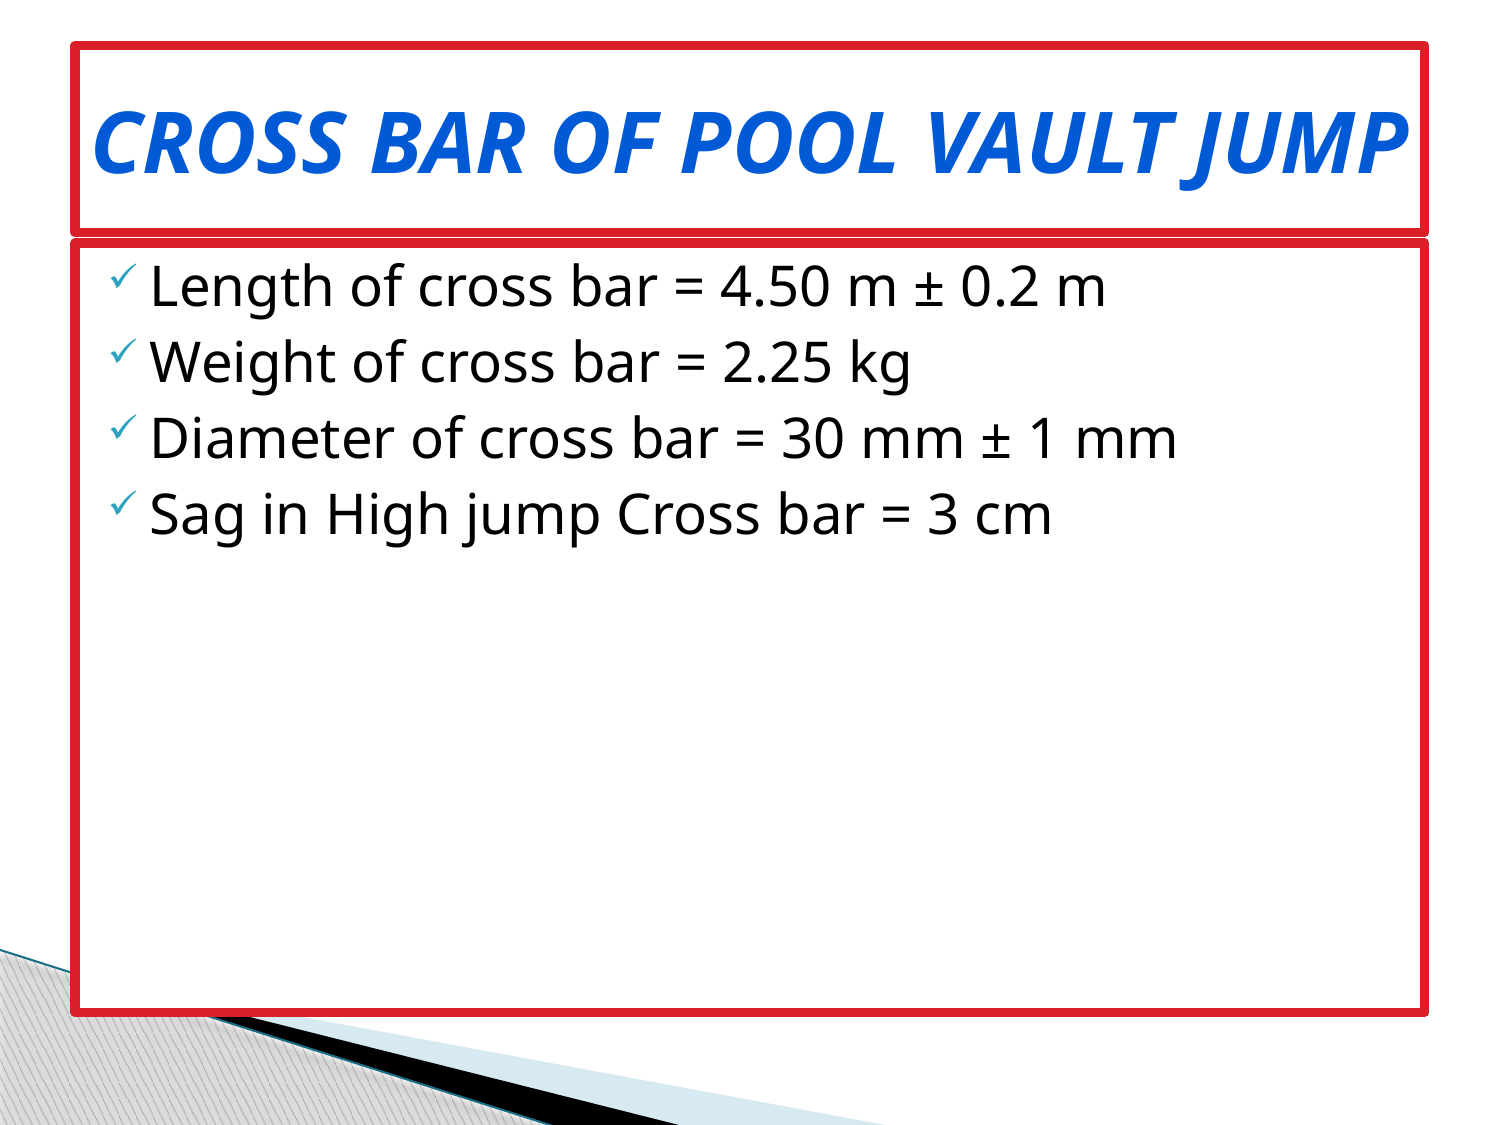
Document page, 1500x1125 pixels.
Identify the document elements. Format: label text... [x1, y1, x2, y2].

title Cross Bar of Pool Vault Jump [70, 41, 1429, 237]
list Length of cross bar = 4.50 m ± 0.2 m Weight of cross bar = 2.25 kg Diameter of cross bar = 30 mm ± 1 mm Sag in High jump Cross bar = 3 cm [70, 238, 1429, 1017]
